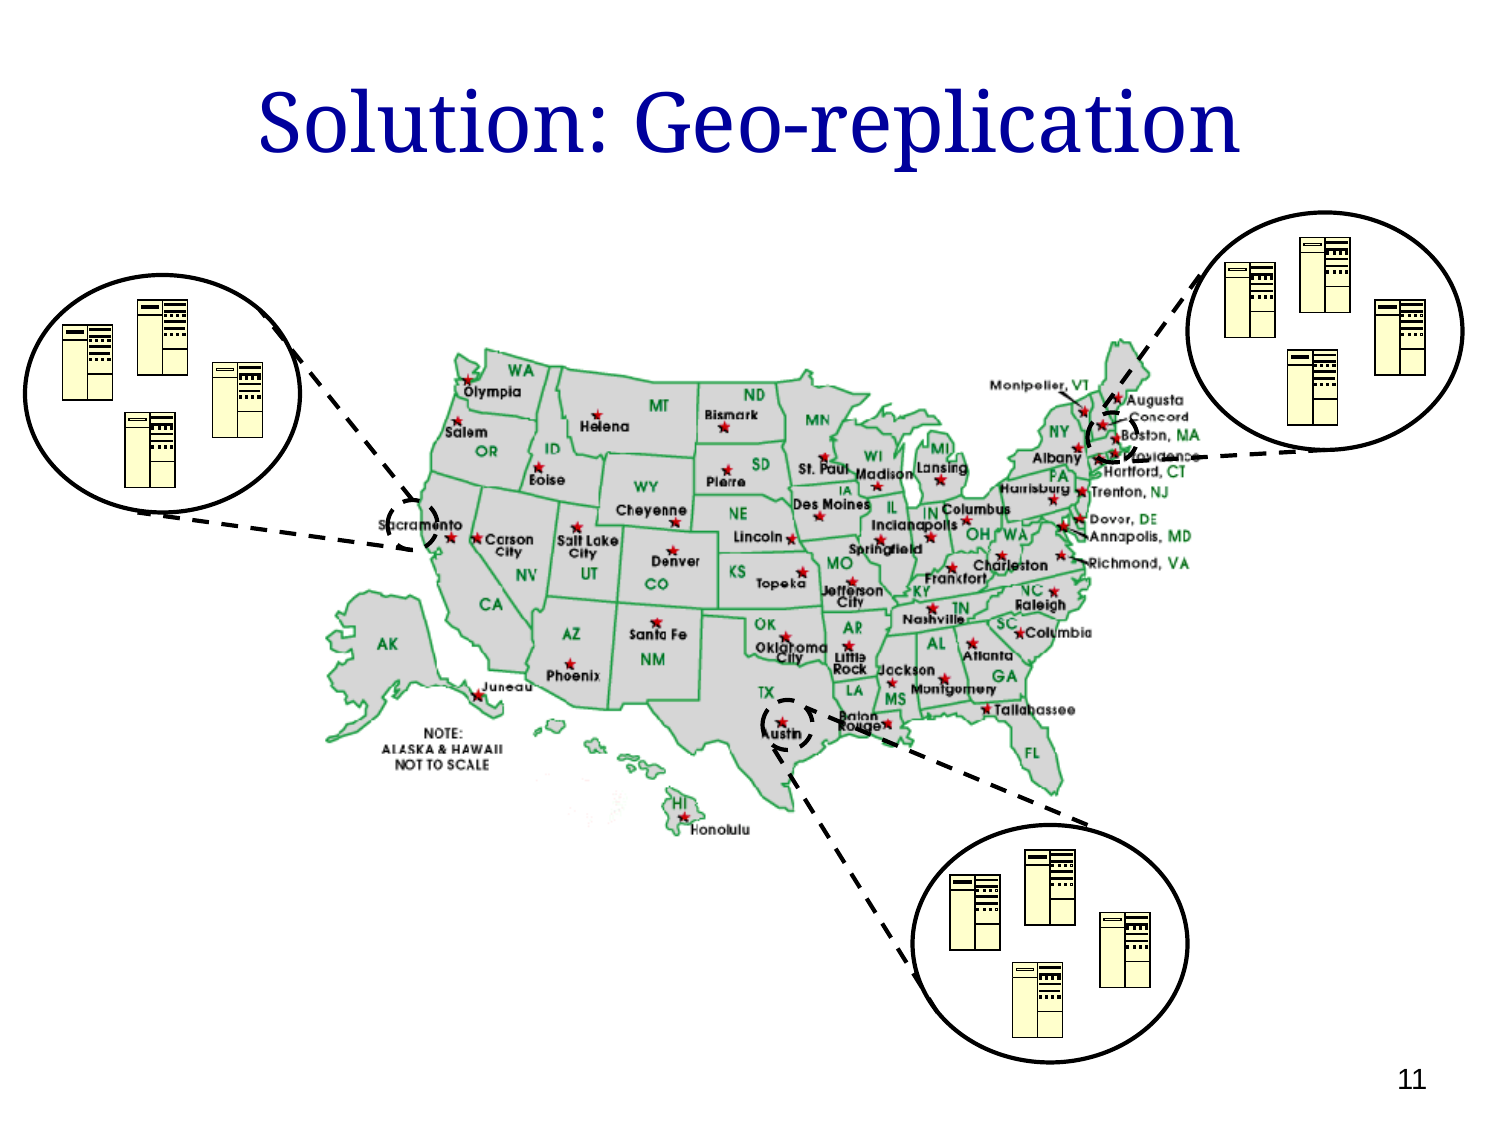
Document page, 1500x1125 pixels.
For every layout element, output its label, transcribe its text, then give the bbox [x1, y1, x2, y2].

text_box [1299, 237, 1351, 313]
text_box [804, 707, 1088, 826]
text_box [718, 793, 989, 962]
title Solution: Geo-replication [74, 47, 1426, 191]
slide_number 11 [1092, 1024, 1443, 1103]
picture [324, 337, 1202, 838]
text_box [240, 328, 432, 482]
text_box [1025, 849, 1076, 925]
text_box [255, 393, 294, 670]
text_box [137, 299, 188, 375]
text_box [916, 847, 1188, 1063]
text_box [1080, 293, 1219, 394]
text_box [1100, 912, 1151, 988]
text_box [1374, 299, 1426, 375]
text_box [24, 274, 275, 513]
text_box [1012, 962, 1063, 1038]
text_box [212, 362, 235, 438]
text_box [1212, 349, 1226, 563]
text_box [62, 324, 113, 400]
text_box [125, 412, 176, 488]
text_box [993, 874, 1001, 950]
text_box [1287, 349, 1338, 425]
text_box [1195, 212, 1463, 450]
text_box [1224, 262, 1276, 338]
